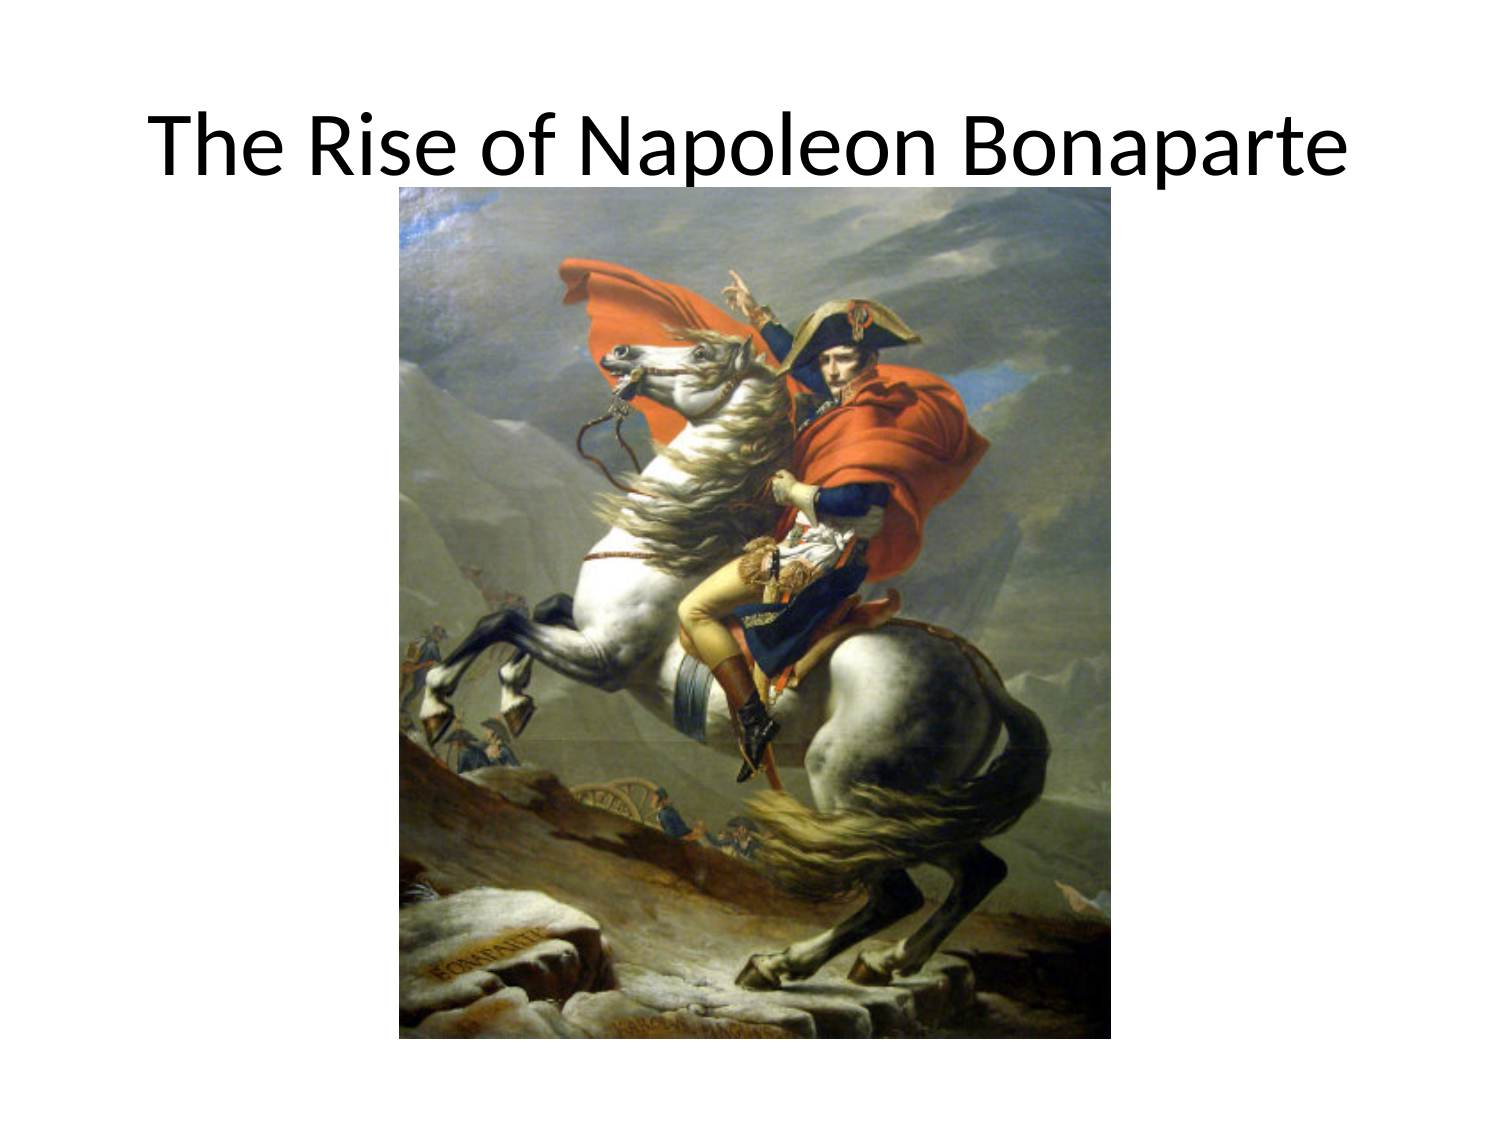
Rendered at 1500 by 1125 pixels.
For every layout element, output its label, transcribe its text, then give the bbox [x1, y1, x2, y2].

picture [399, 187, 1112, 1039]
title The Rise of Napoleon Bonaparte [75, 45, 1425, 233]
